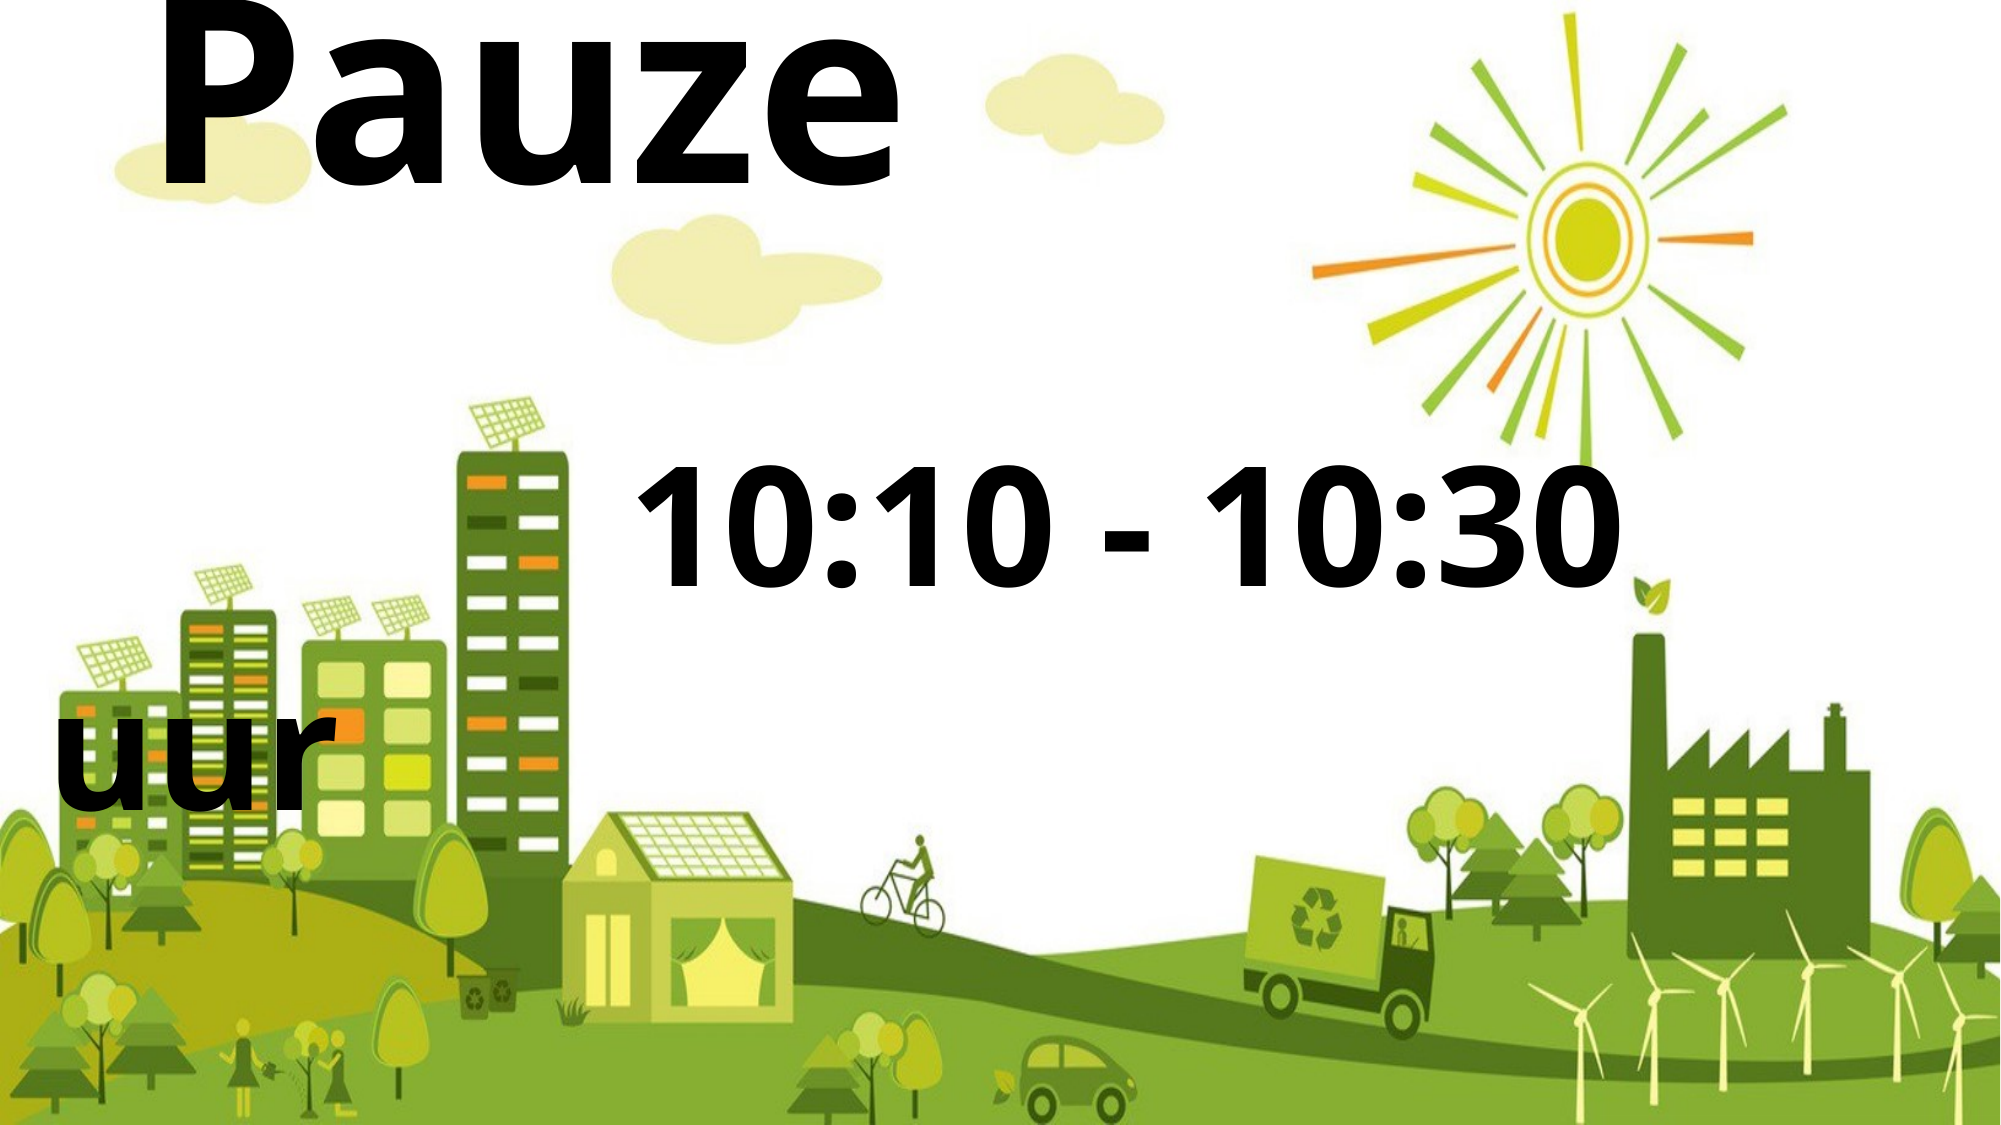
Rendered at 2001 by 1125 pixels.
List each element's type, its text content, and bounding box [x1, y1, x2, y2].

picture [0, 0, 2001, 1125]
title Pauze 10:10 - 10:30 uur [31, 403, 1969, 753]
